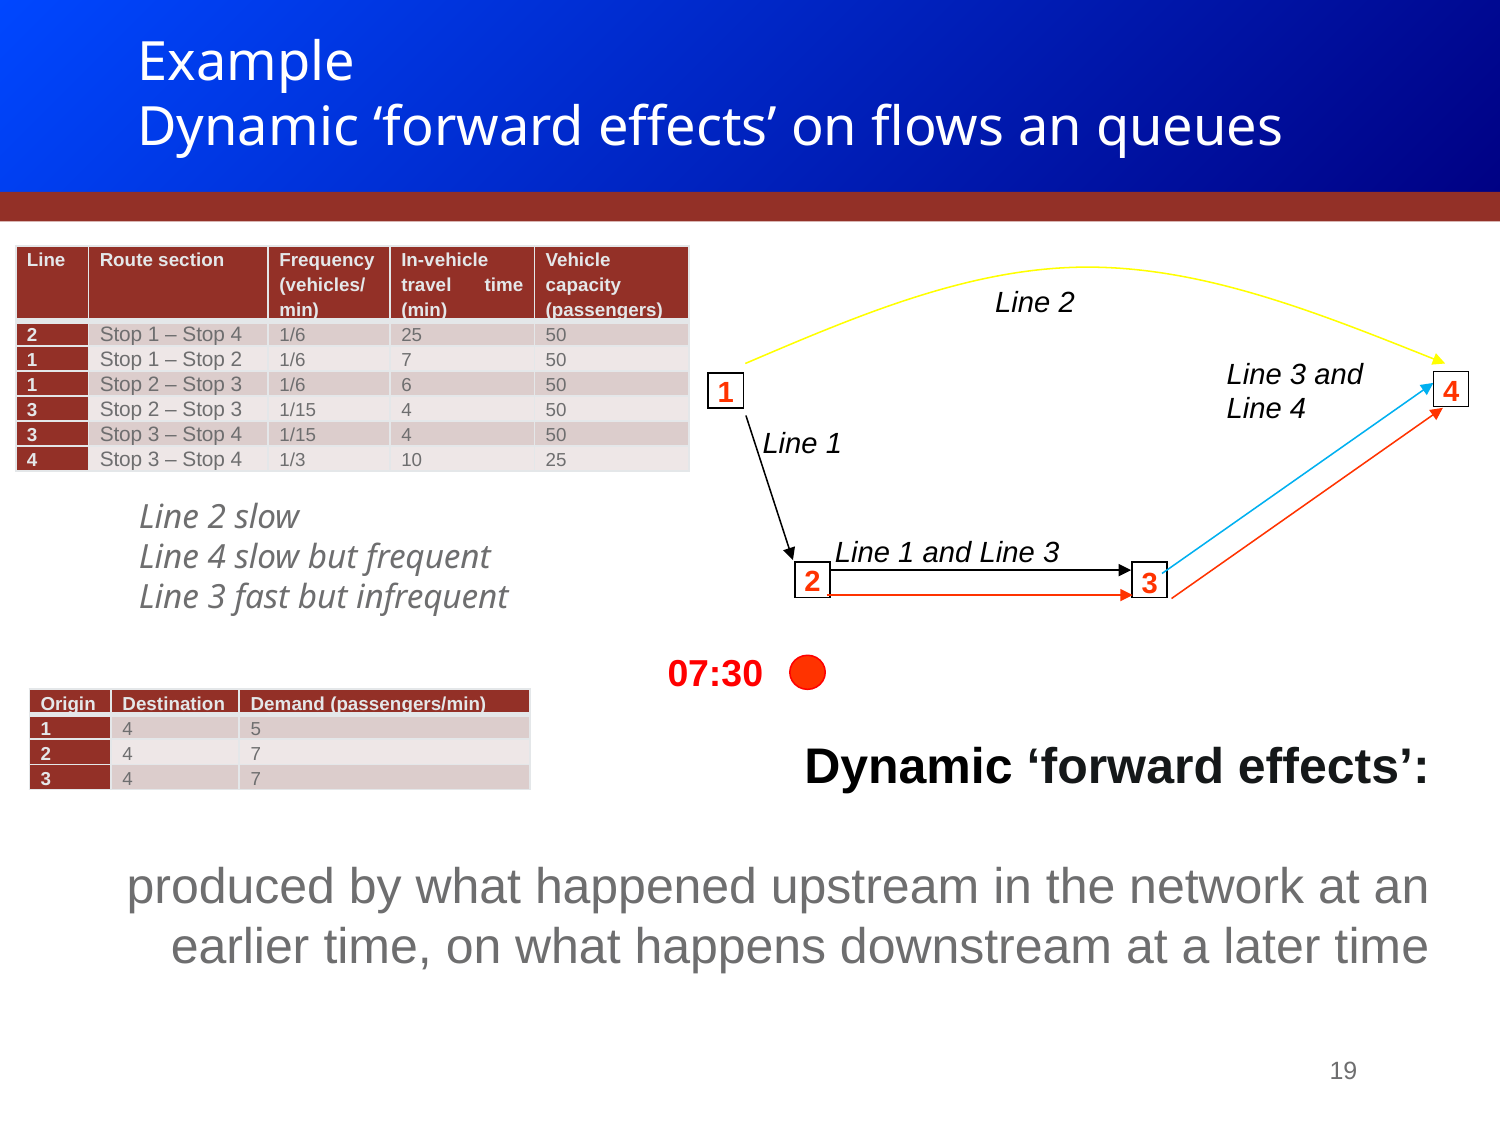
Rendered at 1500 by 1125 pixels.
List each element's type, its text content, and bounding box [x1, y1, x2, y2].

text_box Dynamic ‘forward effects’: produced by what happened upstream in the network at an earlier time, on what happens downstream at a later time [100, 726, 1446, 982]
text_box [702, 266, 1480, 608]
table_cell 4 [112, 740, 238, 764]
slide_number 19 [1022, 1046, 1373, 1103]
table_cell 1 [17, 372, 88, 395]
table_cell 1/15 [269, 422, 389, 445]
table_cell 25 [391, 324, 534, 345]
table_header In-vehicle travel time (min) [391, 247, 534, 318]
table_header Route section [89, 247, 267, 318]
table_cell 4 [391, 422, 534, 445]
table_header Line [17, 247, 88, 318]
table_cell 2 [17, 324, 88, 345]
table_cell 4 [391, 397, 534, 420]
table_cell 3 [17, 397, 88, 420]
table_cell 1/6 [269, 324, 389, 345]
text_box 07:30 [509, 641, 778, 702]
text_box Line 2 slow Line 4 slow but frequent Line 3 fast but infrequent [123, 487, 632, 623]
table_cell Stop 3 – Stop 4 [89, 447, 267, 470]
table_cell 50 [535, 372, 688, 395]
table_cell 10 [391, 447, 534, 470]
table_cell 4 [17, 447, 88, 470]
table_header Destination [112, 690, 238, 712]
table_cell 3 [30, 765, 110, 789]
table_cell Stop 3 – Stop 4 [89, 422, 267, 445]
table_cell 6 [391, 372, 534, 395]
table_cell 50 [535, 324, 688, 345]
table_cell 7 [240, 740, 529, 764]
table_cell 50 [535, 422, 688, 445]
table_cell Stop 1 – Stop 4 [89, 324, 267, 345]
text_box Example Dynamic ‘forward effects’ on flows an queues [137, 101, 1365, 221]
table_cell 1 [17, 347, 88, 370]
table_cell Stop 2 – Stop 3 [89, 372, 267, 395]
table_cell 1/3 [269, 447, 389, 470]
table_cell 7 [240, 765, 529, 789]
table_header Demand (passengers/min) [240, 690, 529, 712]
table_cell 1/6 [269, 372, 389, 395]
table_cell Stop 2 – Stop 3 [89, 397, 267, 420]
table_cell 5 [240, 717, 529, 738]
table_cell 7 [391, 347, 534, 370]
table_header Origin [30, 690, 110, 712]
table_cell 25 [535, 447, 688, 470]
table_header Frequency (vehicles/min) [269, 247, 389, 318]
table_cell 4 [112, 765, 238, 789]
table_cell 1/6 [269, 347, 389, 370]
table_header Vehicle capacity (passengers) [535, 247, 688, 318]
table_cell 50 [535, 347, 688, 370]
table_cell 1/15 [269, 397, 389, 420]
table_cell Stop 1 – Stop 2 [89, 347, 267, 370]
table_cell 1 [30, 717, 110, 738]
table_cell 4 [112, 717, 238, 738]
table_cell 50 [535, 397, 688, 420]
table_cell 3 [17, 422, 88, 445]
text_box [789, 655, 826, 690]
table_cell 2 [30, 740, 110, 764]
